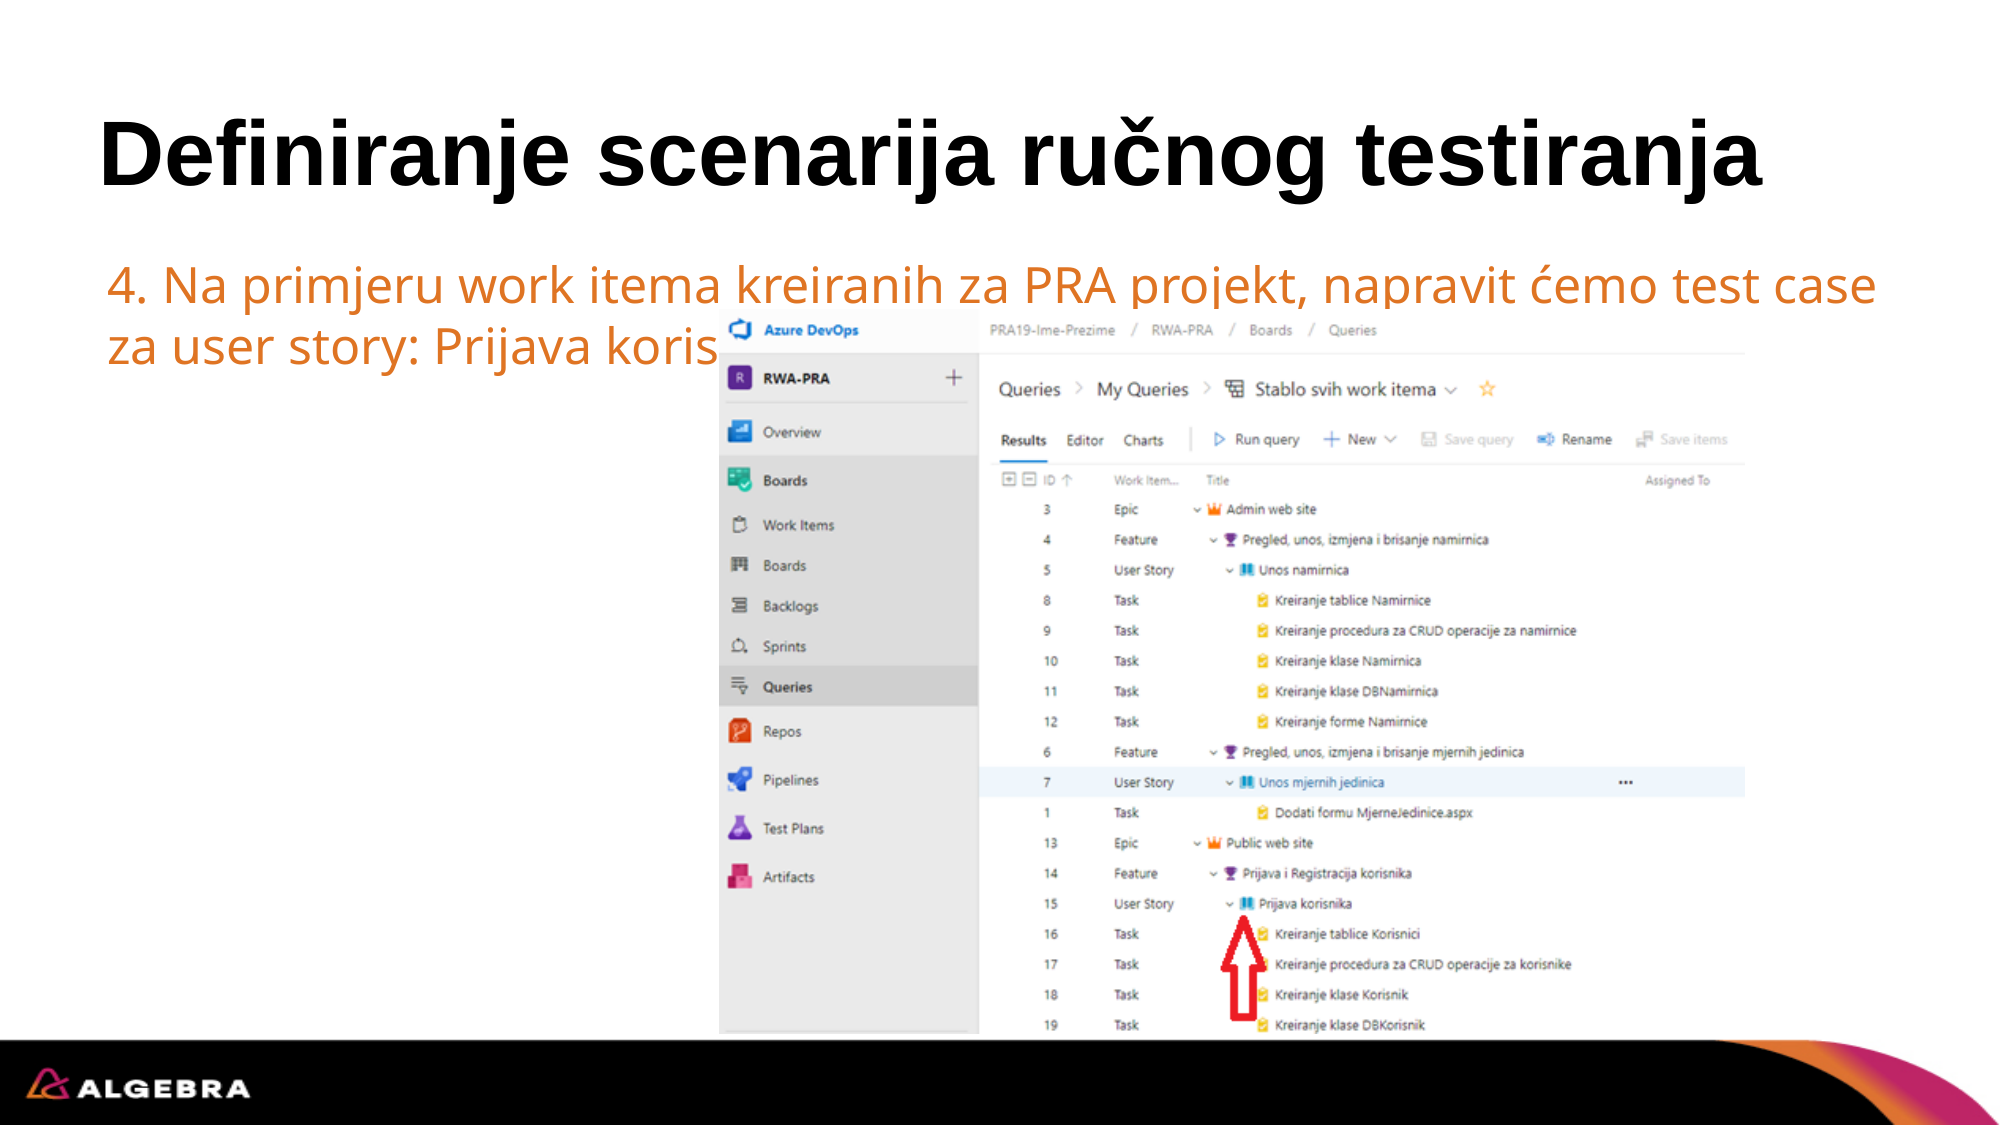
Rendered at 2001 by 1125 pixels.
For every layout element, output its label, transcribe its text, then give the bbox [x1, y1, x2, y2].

list 4. Na primjeru work itema kreiranih za PRA projekt, napravit ćemo test case za user story: Prijava korisnika [92, 246, 1902, 991]
picture [0, 0, 2001, 1125]
title Definiranje scenarija ručnog testiranja [98, 81, 1910, 213]
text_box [718, 309, 1745, 1034]
